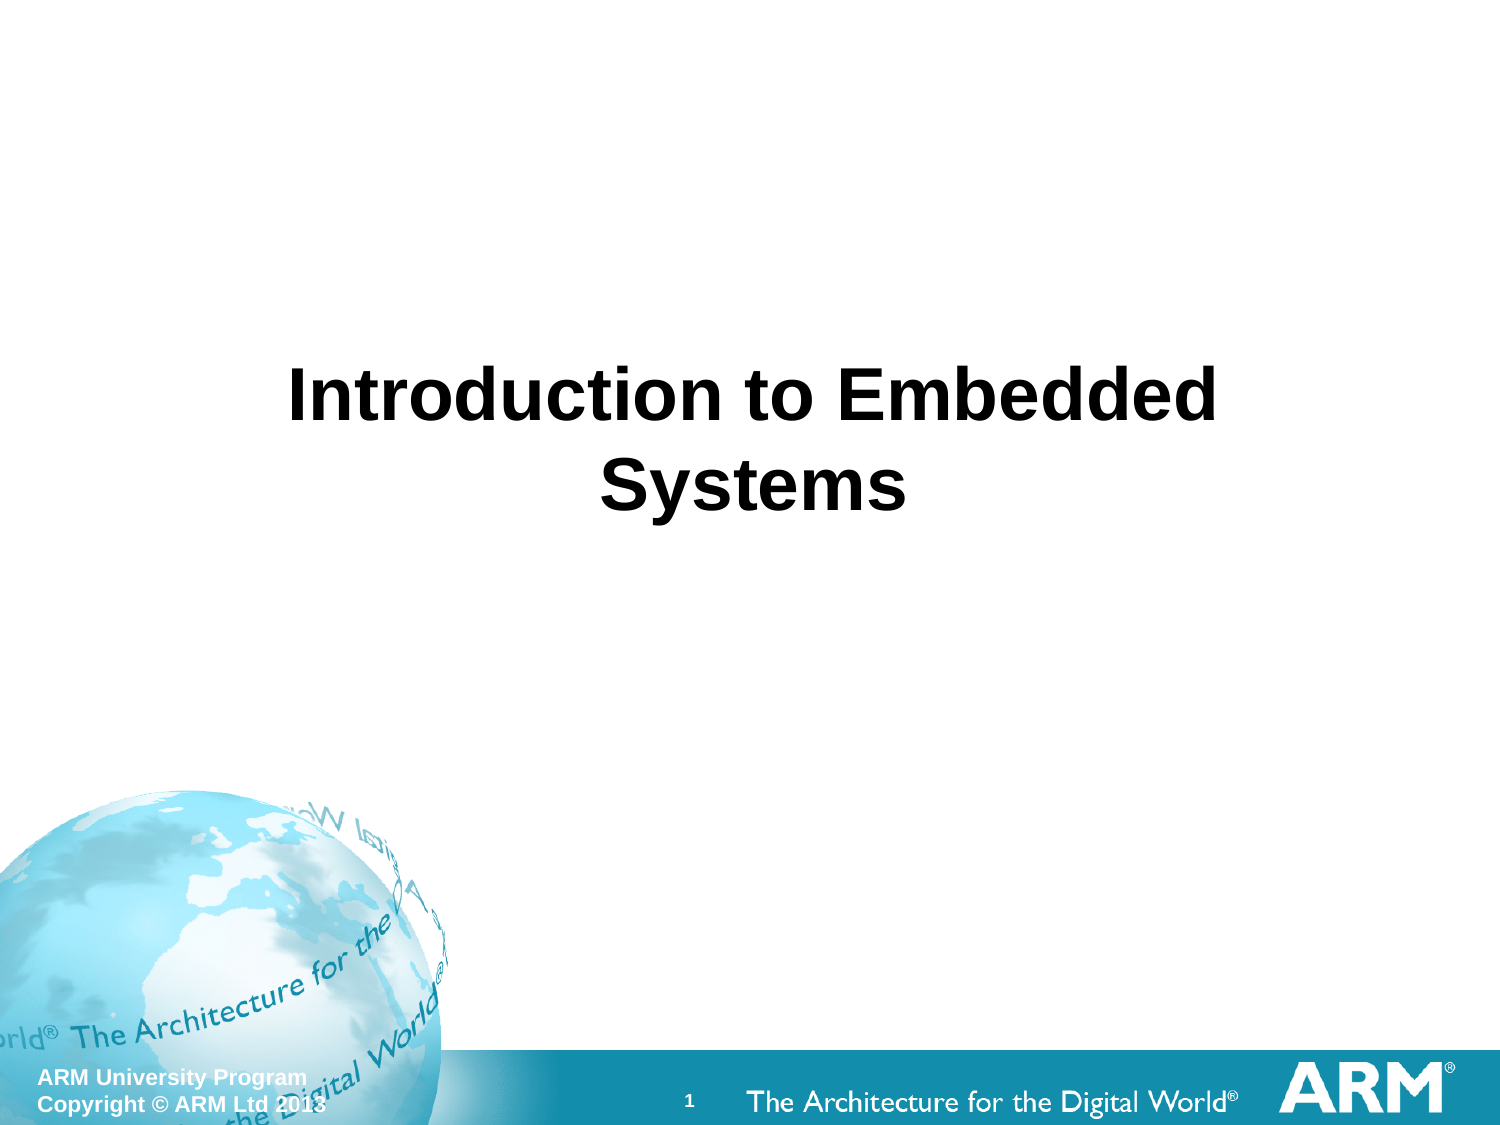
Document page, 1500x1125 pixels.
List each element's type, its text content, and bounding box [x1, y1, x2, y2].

title Introduction to Embedded Systems [152, 337, 1356, 570]
picture [0, 780, 1500, 1125]
